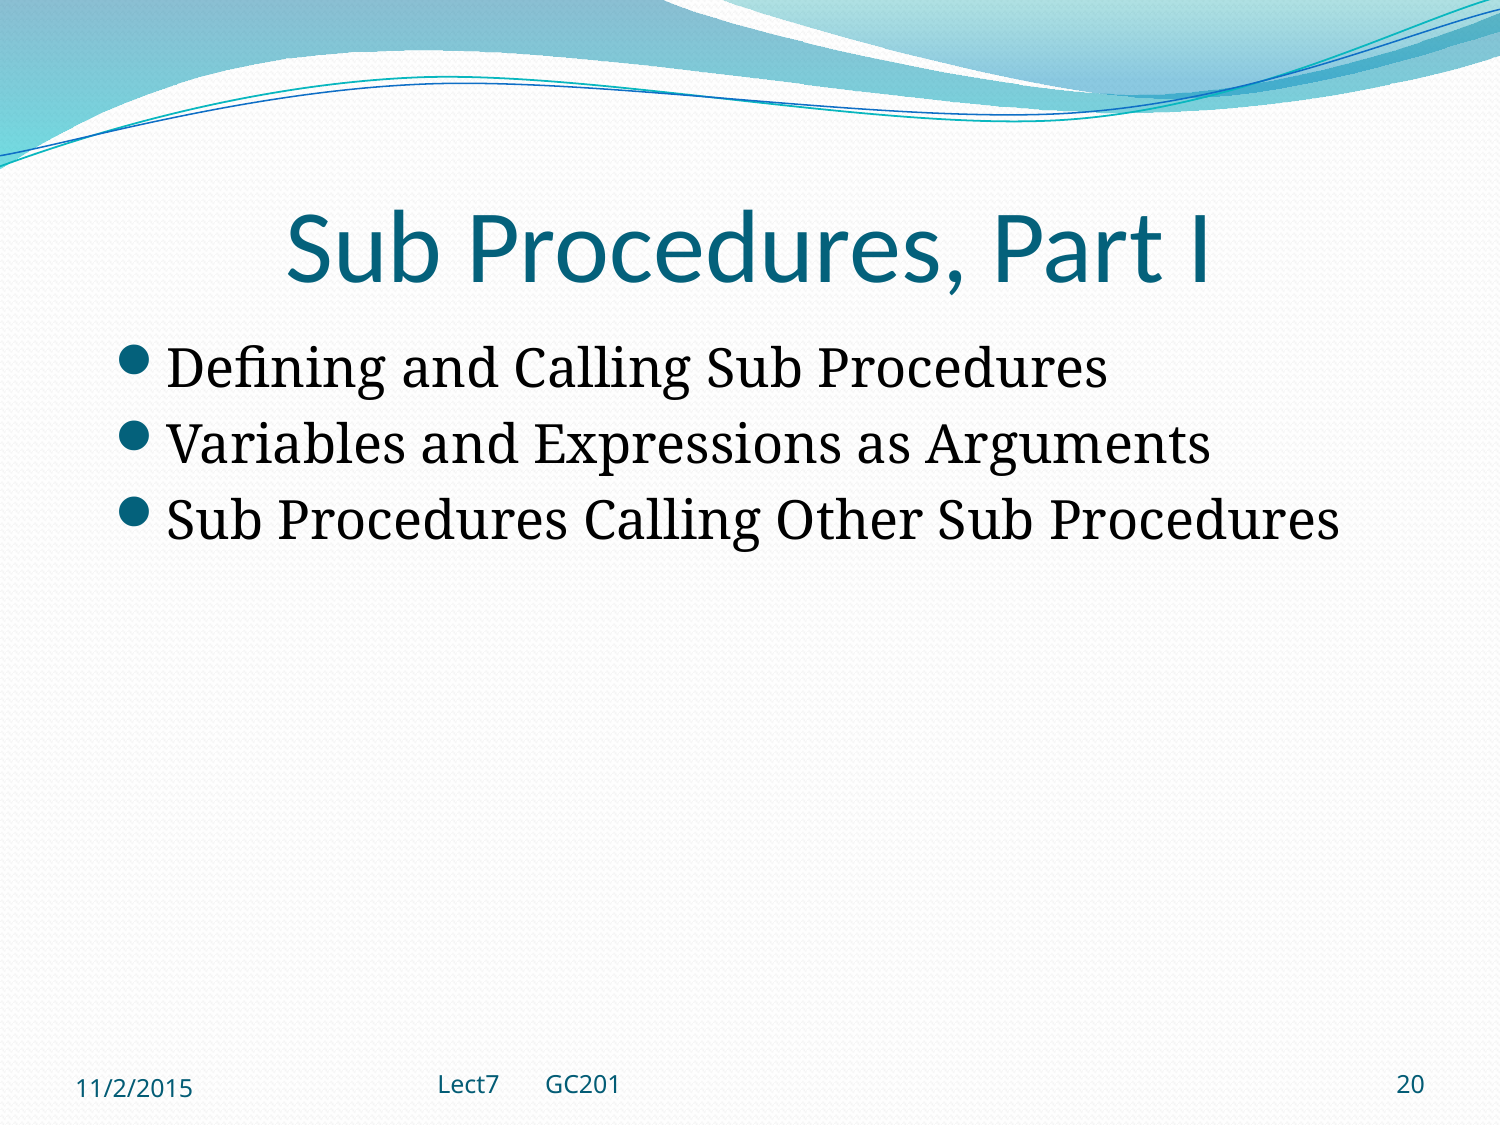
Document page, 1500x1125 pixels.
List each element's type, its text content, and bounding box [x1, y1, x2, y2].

title Sub Procedures, Part I [75, 115, 1425, 303]
list Defining and Calling Sub Procedures Variables and Expressions as Arguments Sub Procedures Calling Other Sub Procedures [100, 326, 1407, 1008]
footer Lect7 GC201 [437, 1042, 988, 1103]
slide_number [75, 1042, 425, 1103]
slide_number 20 [1299, 1042, 1425, 1103]
